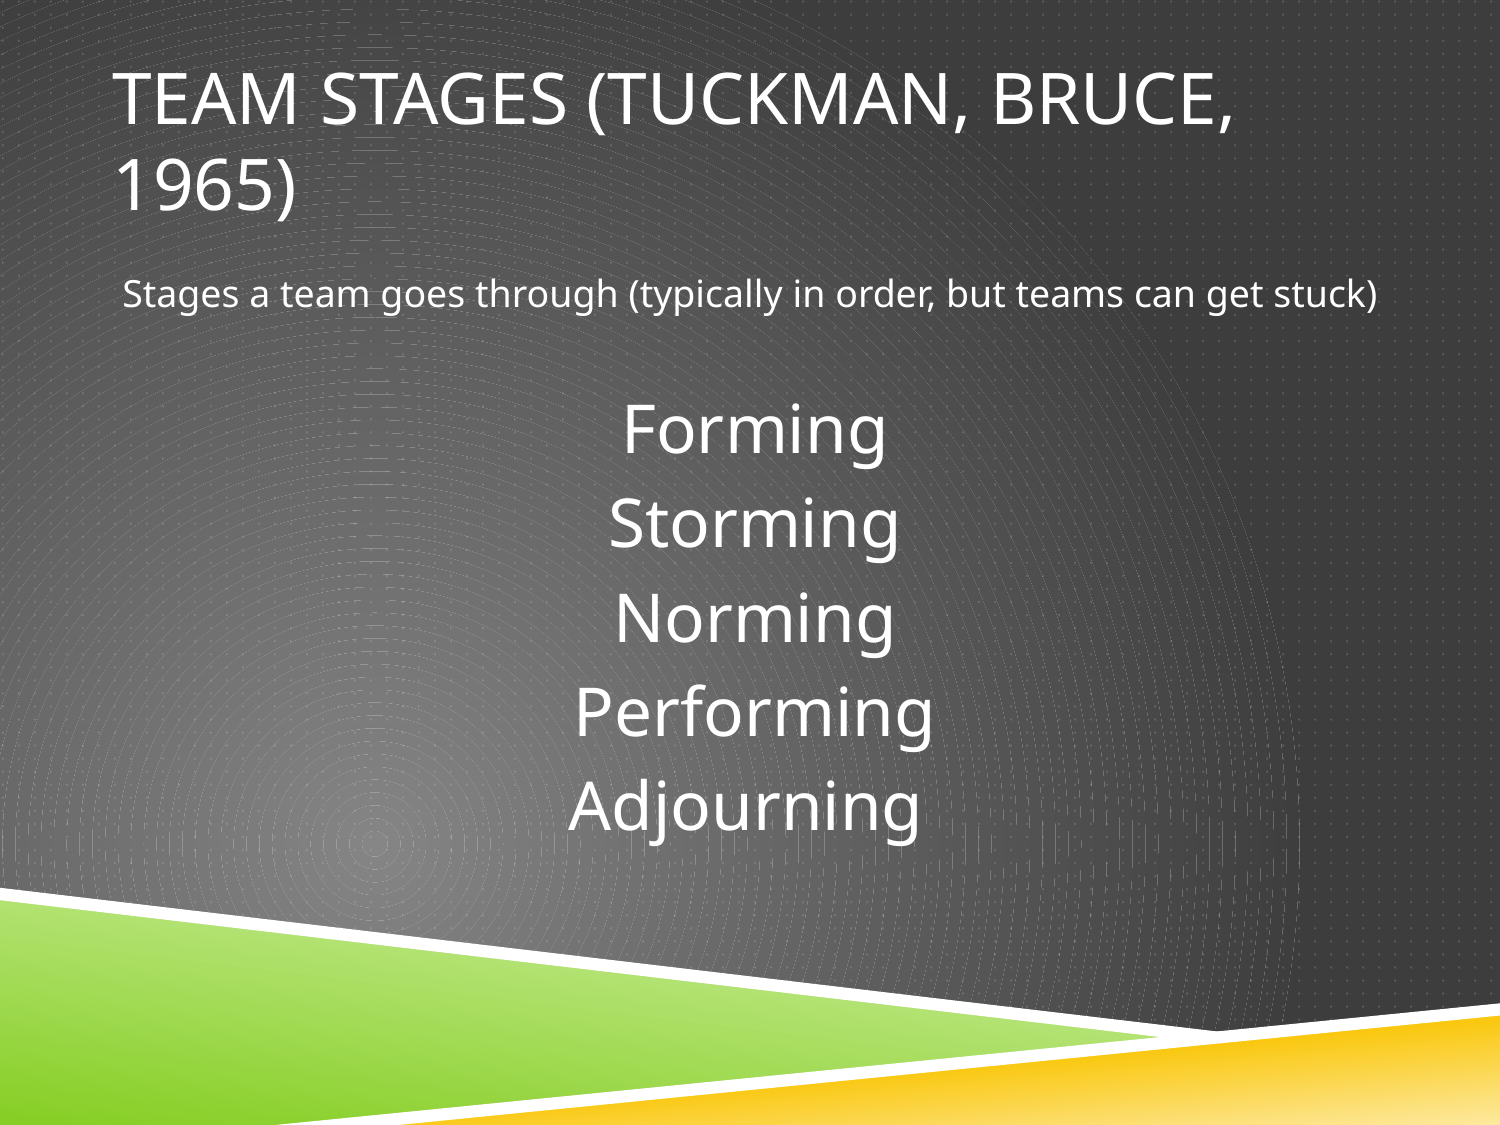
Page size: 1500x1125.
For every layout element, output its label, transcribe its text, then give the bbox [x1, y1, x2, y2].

title Team STAGES (tuckman, Bruce, 1965) [112, 45, 1388, 233]
list Stages a team goes through (typically in order, but teams can get stuck) Forming Storming Norming Performing Adjourning [112, 262, 1388, 875]
